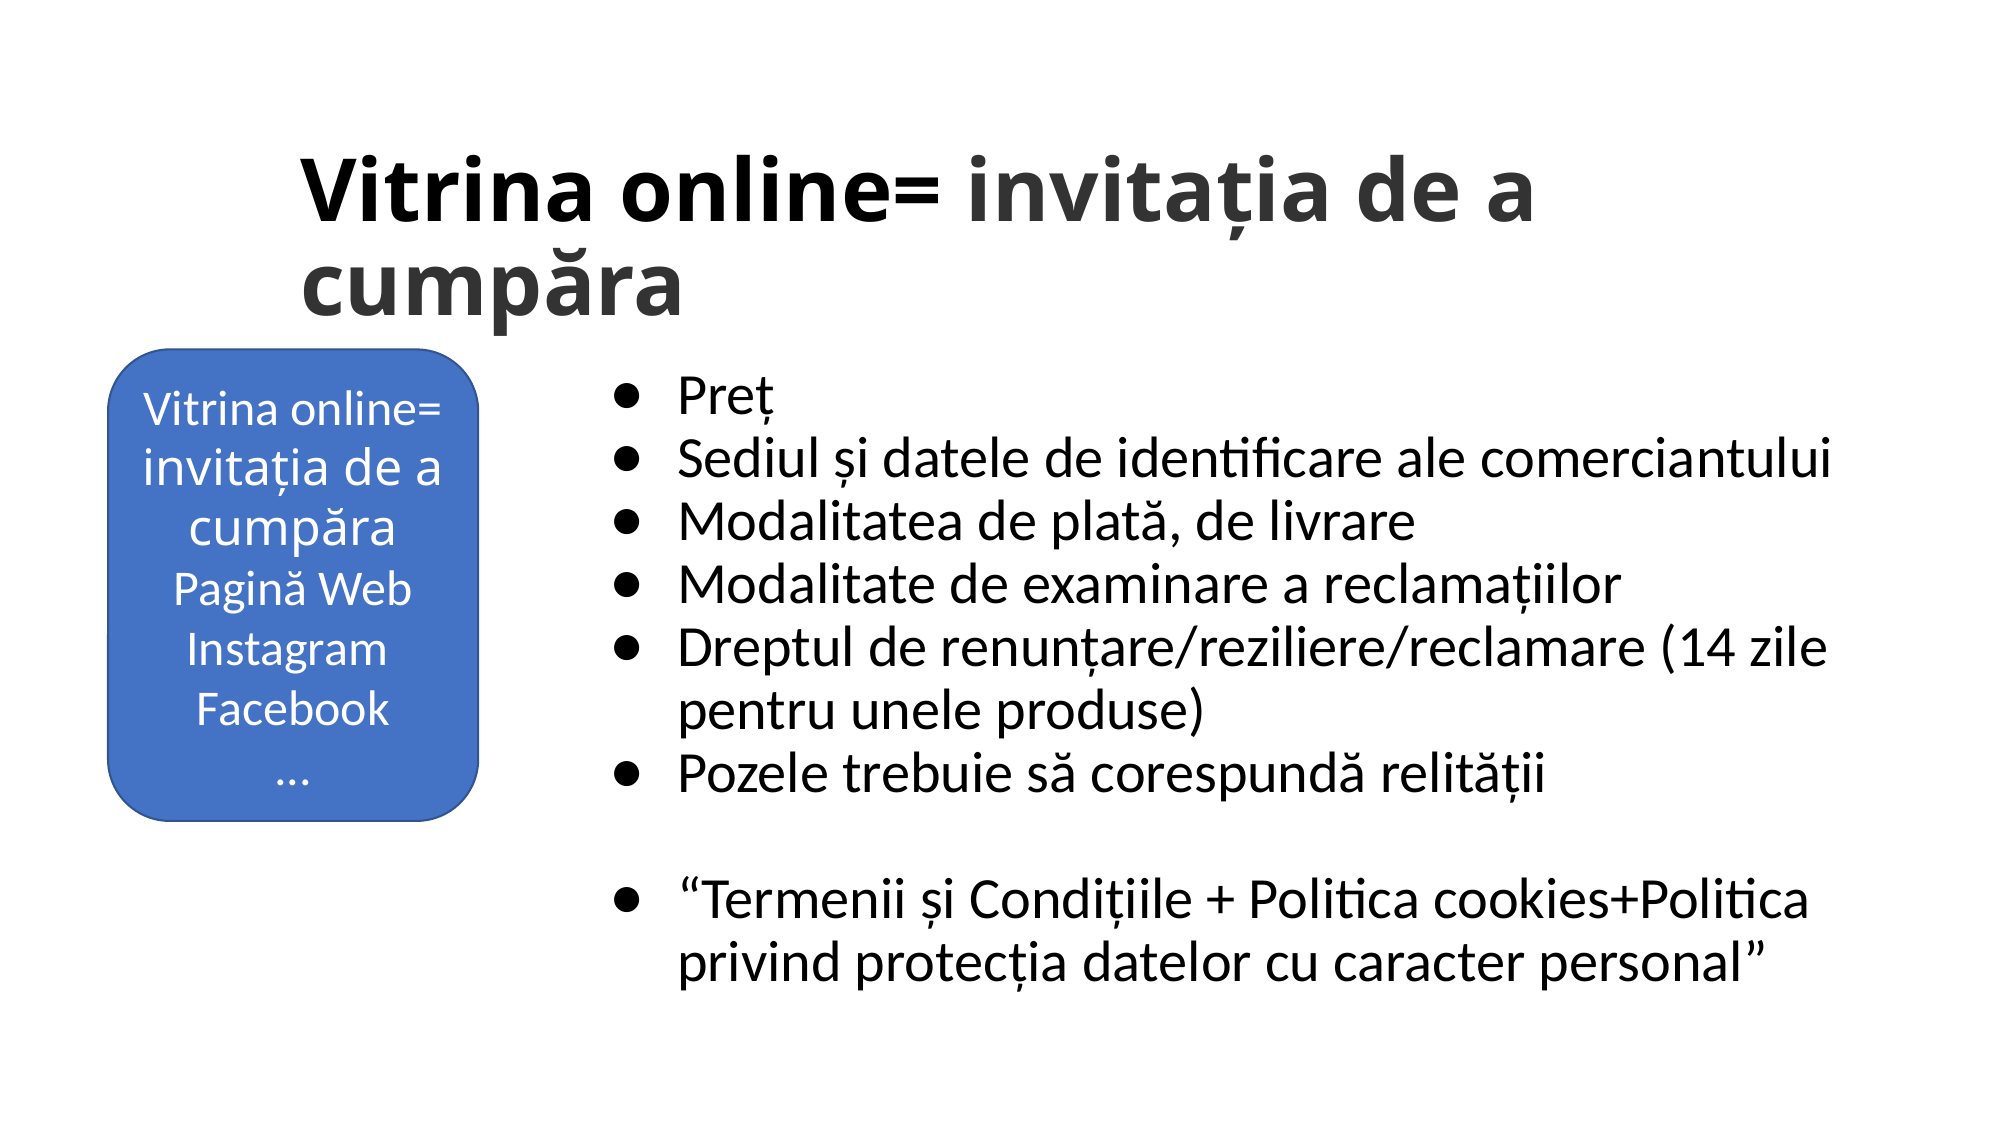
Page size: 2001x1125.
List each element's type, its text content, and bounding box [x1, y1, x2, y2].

text_box Vitrina online= invitaţia de a cumpăra Pagină Web Instagram Facebook ... [106, 348, 480, 822]
title Vitrina online= invitaţia de a cumpăra [285, 130, 1823, 350]
list Preț Sediul și datele de identificare ale comerciantului Modalitatea de plată, de livrare Modalitate de examinare a reclamațiilor Dreptul de renunțare/reziliere/reclamare (14 zile pentru unele produse) Pozele trebuie să corespundă relității “Termenii și Condițiile + Politica cookies+Politica privind protecția datelor cu caracter personal” [562, 349, 1879, 1052]
